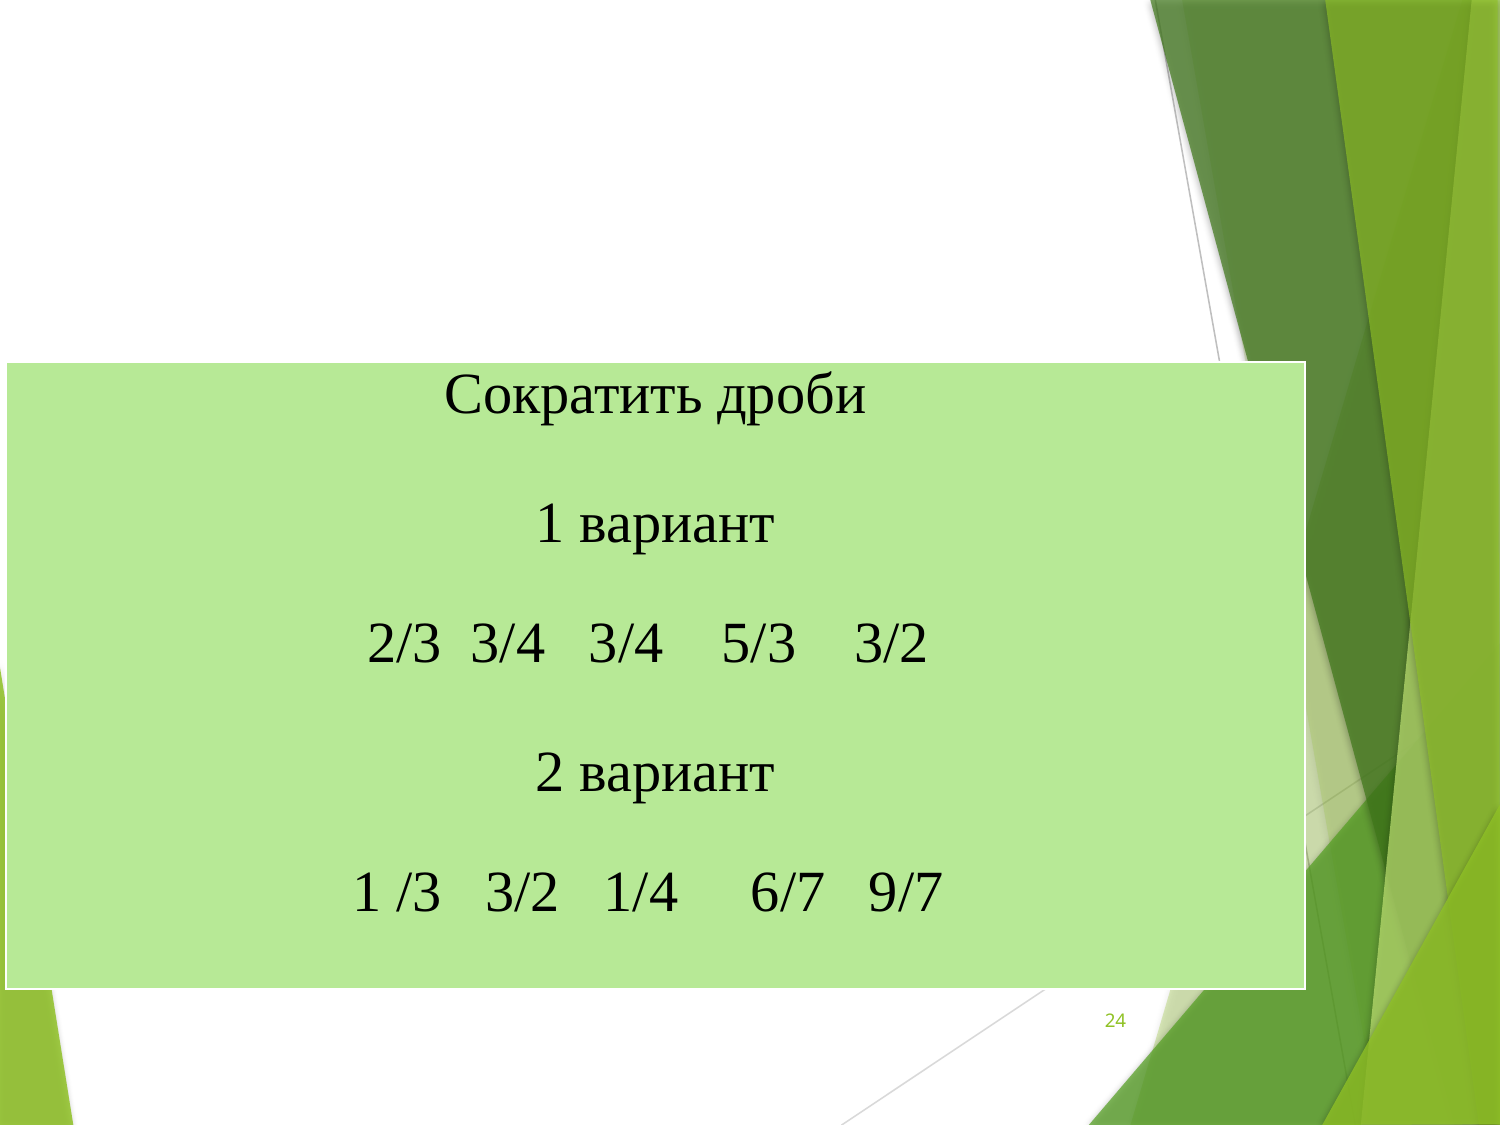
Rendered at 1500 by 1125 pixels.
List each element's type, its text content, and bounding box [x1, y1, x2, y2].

table_header Сократить дроби 1 вариант 2/3 3/4 3/4 5/3 3/2 2 вариант 1 /3 3/2 1/4 6/7 9/7 [7, 363, 1304, 988]
slide_number 24 [1057, 991, 1142, 1051]
